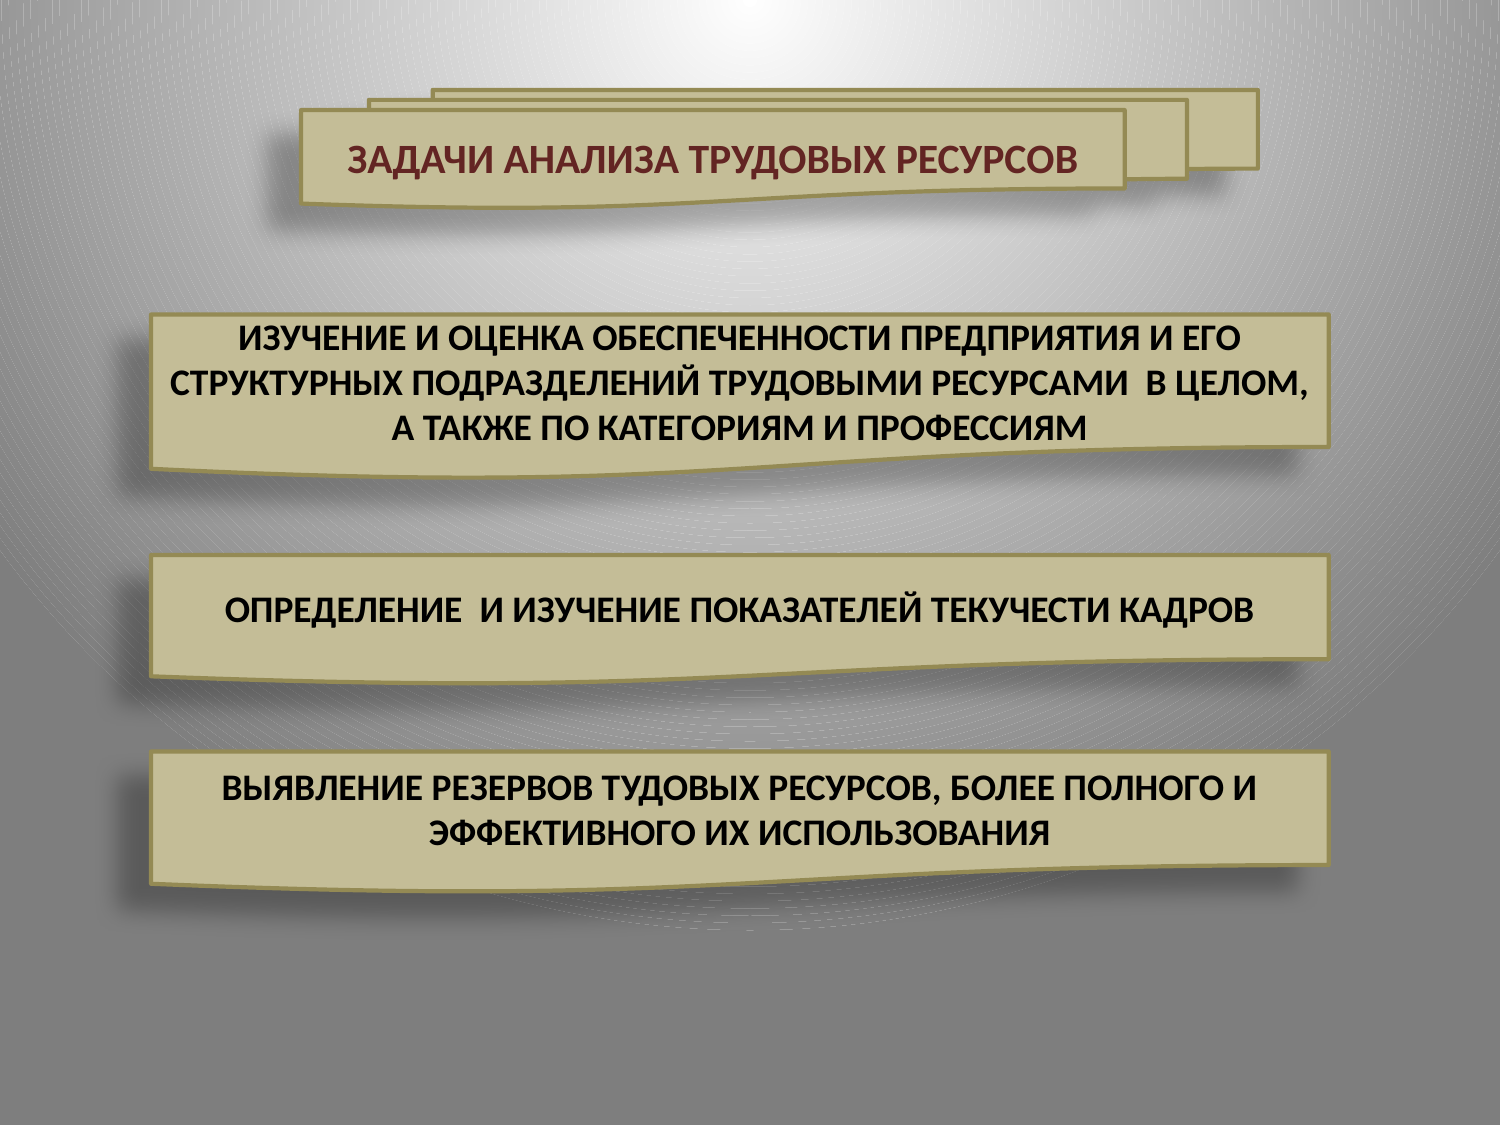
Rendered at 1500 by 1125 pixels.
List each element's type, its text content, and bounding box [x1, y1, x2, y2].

text_box ЗАДАЧИ АНАЛИЗА ТРУДОВЫХ РЕСУРСОВ [298, 87, 1260, 210]
text_box ВЫЯВЛЕНИЕ РЕЗЕРВОВ ТУДОВЫХ РЕСУРСОВ, БОЛЕЕ ПОЛНОГО И ЭФФЕКТИВНОГО ИХ ИСПОЛЬЗОВАНИЯ [148, 749, 1331, 894]
text_box ОПРЕДЕЛЕНИЕ И ИЗУЧЕНИЕ ПОКАЗАТЕЛЕЙ ТЕКУЧЕСТИ КАДРОВ [148, 552, 1331, 686]
text_box ИЗУЧЕНИЕ И ОЦЕНКА ОБЕСПЕЧЕННОСТИ ПРЕДПРИЯТИЯ И ЕГО СТРУКТУРНЫХ ПОДРАЗДЕЛЕНИЙ ТРУДОВЫМИ РЕСУРСАМИ В ЦЕЛОМ, А ТАКЖЕ ПО КАТЕГОРИЯМ И ПРОФЕССИЯМ [148, 312, 1331, 480]
